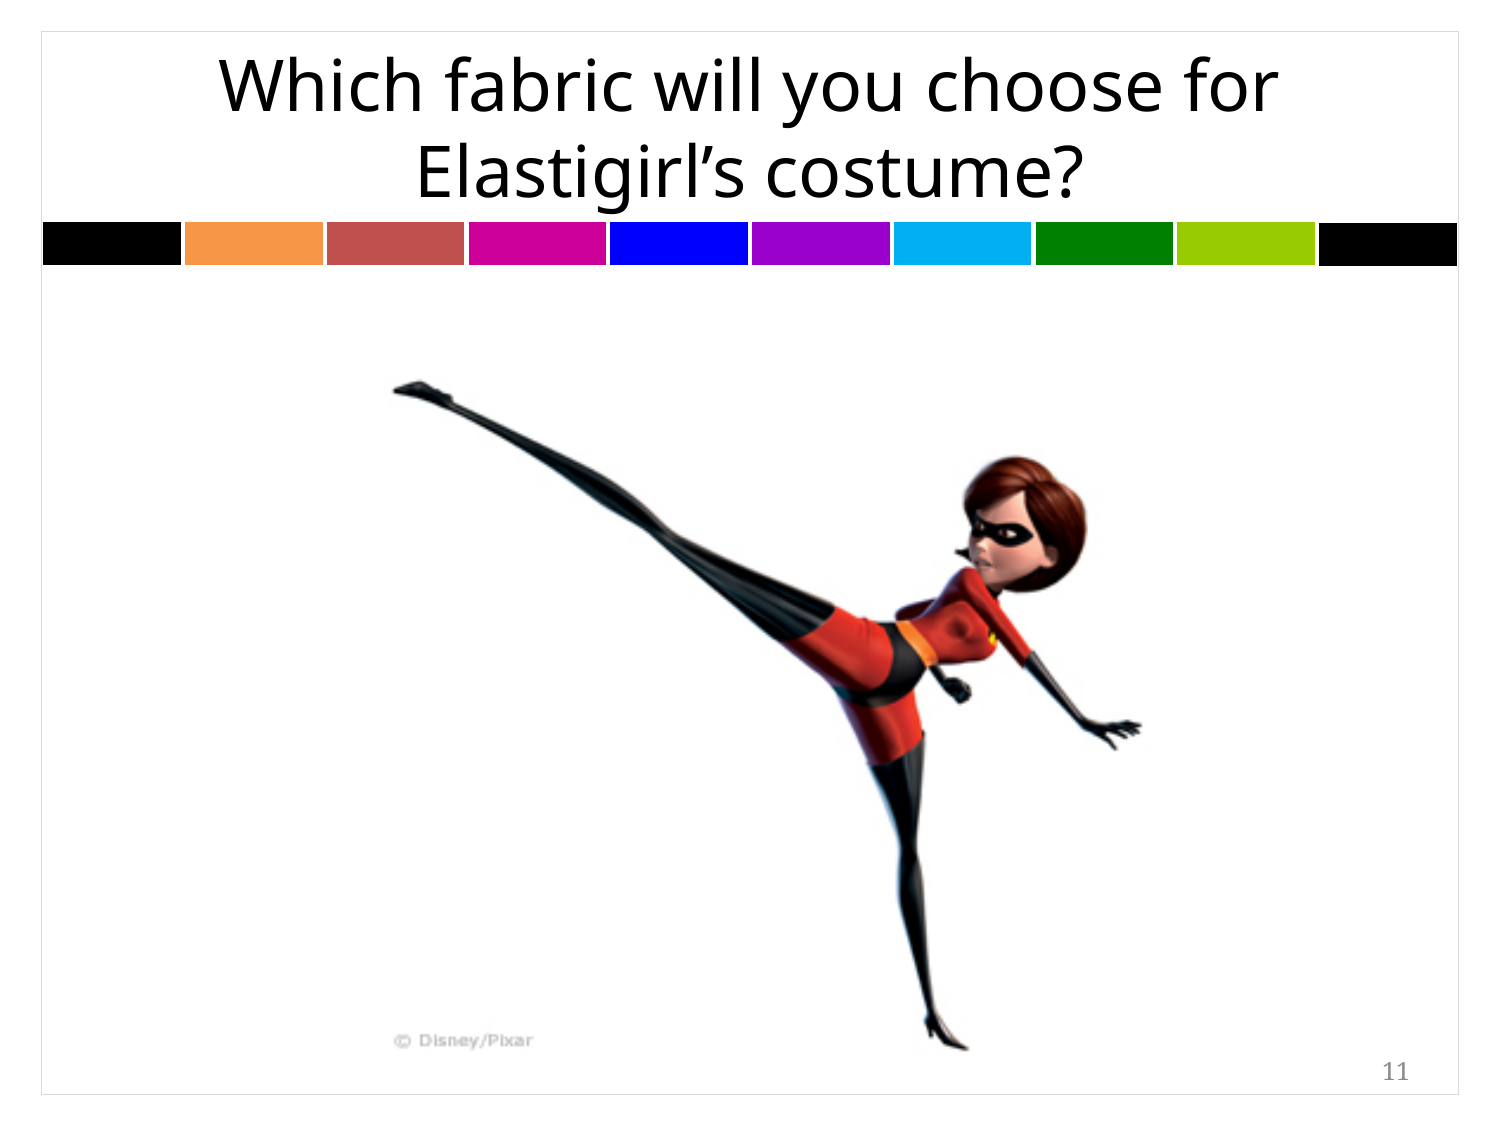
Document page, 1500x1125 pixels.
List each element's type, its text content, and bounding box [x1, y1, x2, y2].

slide_number 11 [1074, 1042, 1425, 1103]
picture [383, 373, 1152, 1062]
title Which fabric will you choose for Elastigirl’s costume? [75, 32, 1425, 220]
